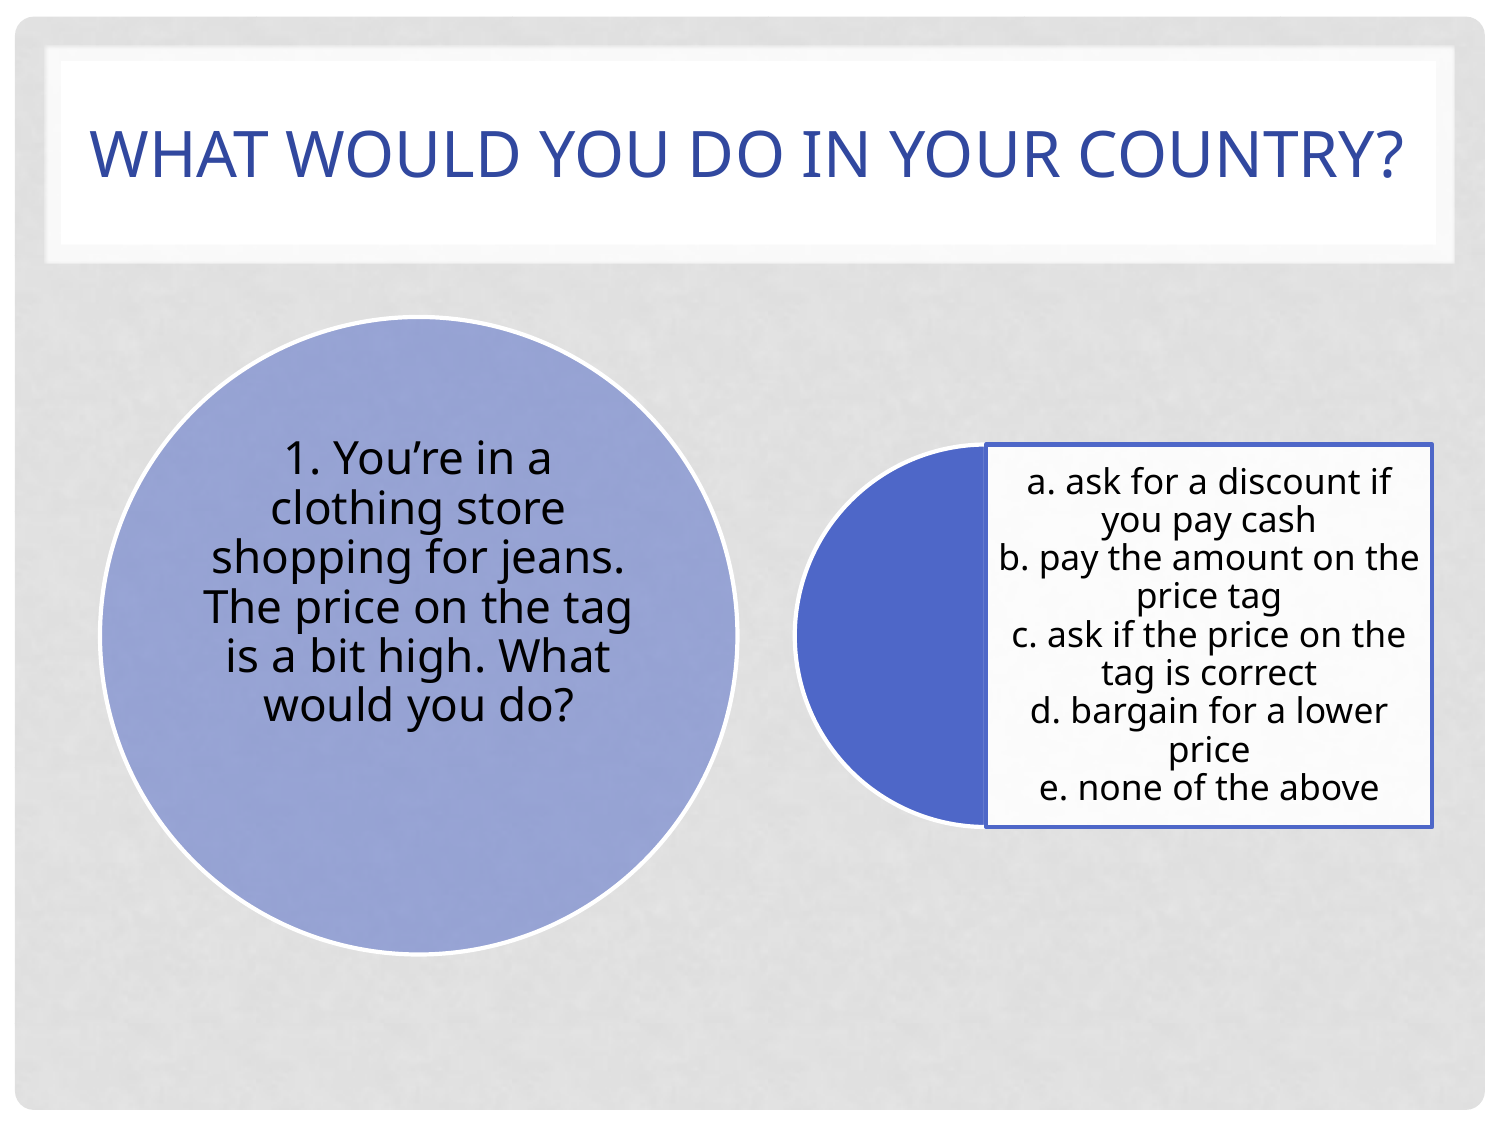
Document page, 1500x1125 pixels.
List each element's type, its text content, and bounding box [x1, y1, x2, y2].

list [99, 260, 738, 1011]
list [794, 260, 1433, 1011]
title What Would You Do in Your Country? [69, 66, 1425, 238]
